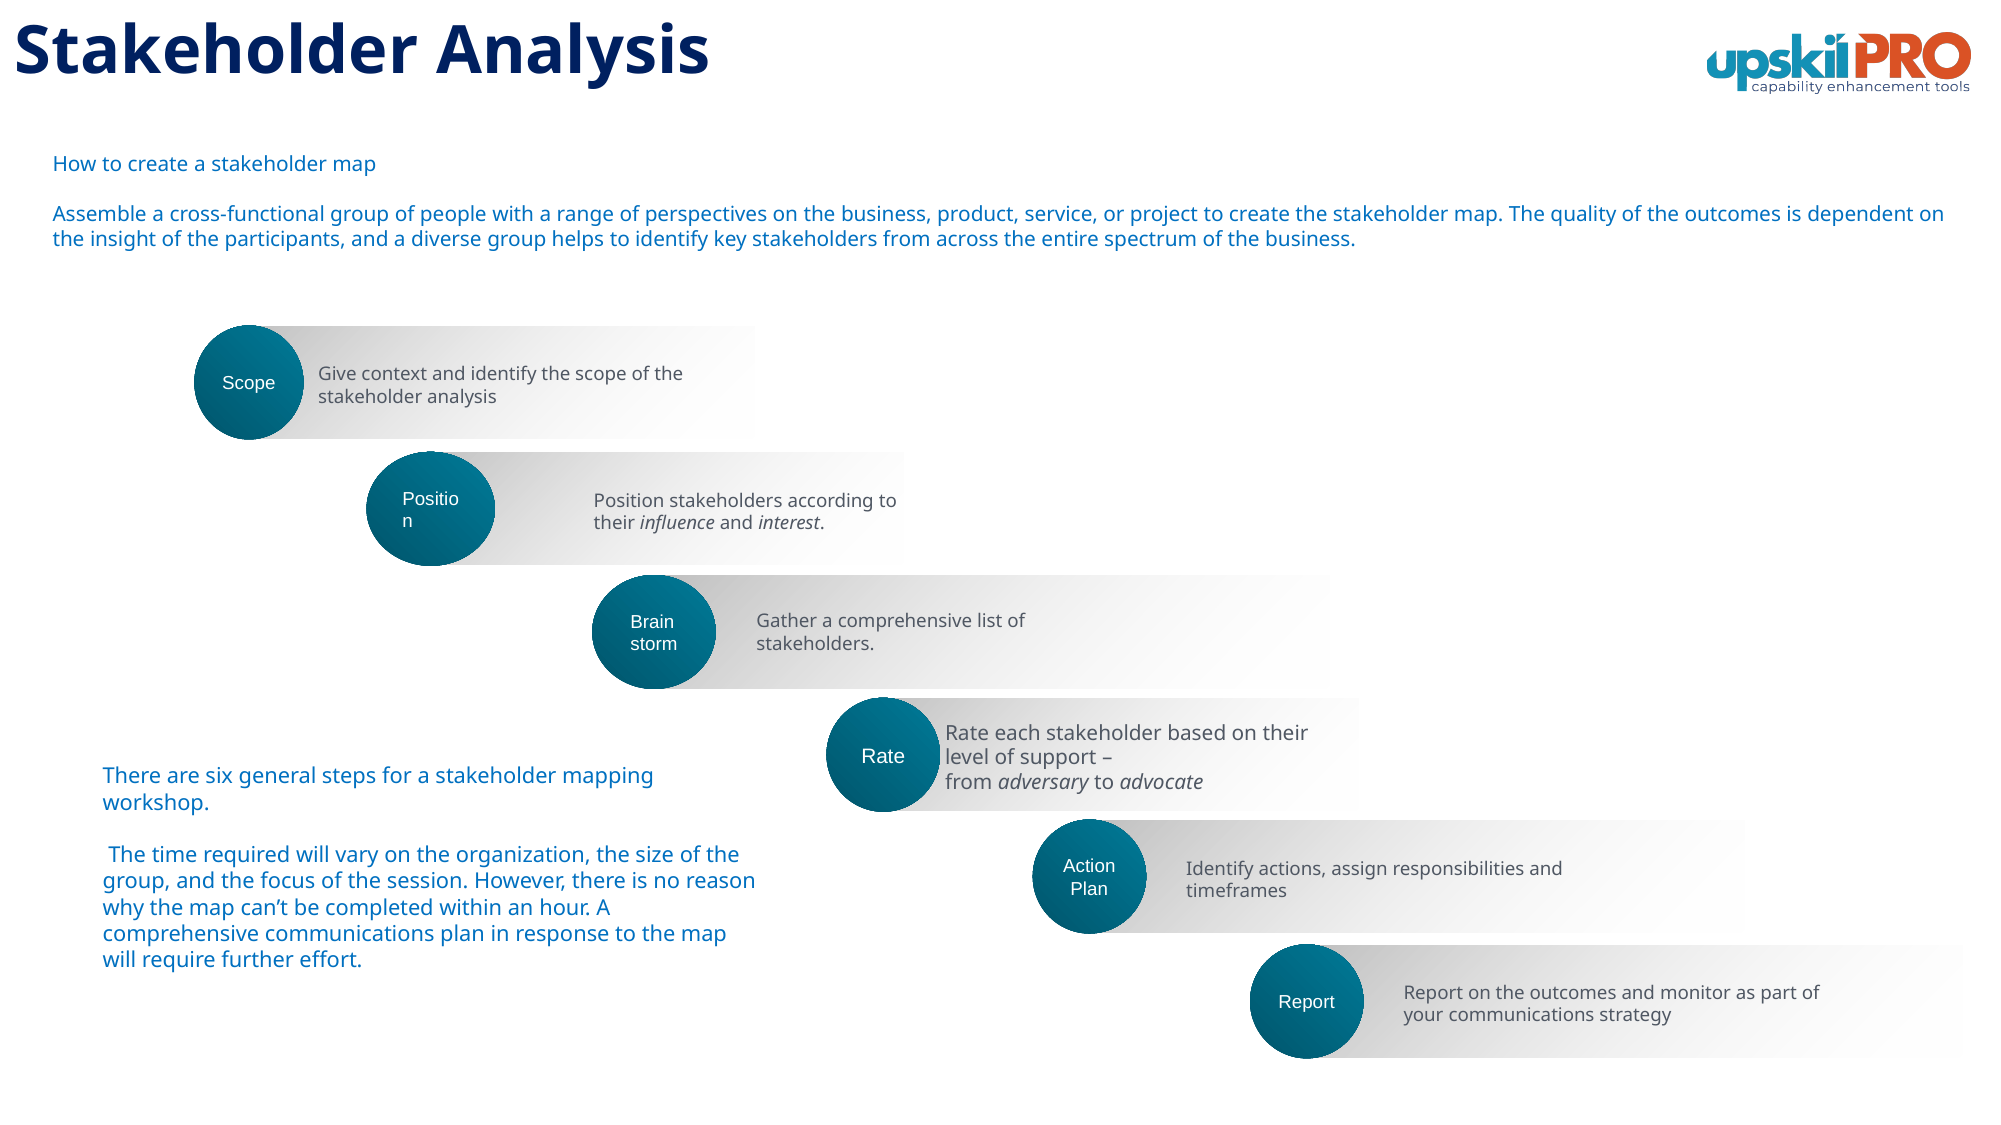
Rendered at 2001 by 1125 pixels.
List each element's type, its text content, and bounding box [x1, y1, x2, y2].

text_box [194, 325, 760, 440]
text_box There are six general steps for a stakeholder mapping workshop. The time required will vary on the organization, the size of the group, and the focus of the session. However, there is no reason why the map can’t be completed within an hour. A comprehensive communications plan in response to the map will require further effort. [87, 754, 780, 980]
text_box Stakeholder Analysis [0, 0, 1293, 95]
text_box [826, 697, 1364, 812]
text_box How to create a stakeholder map Assemble a cross-functional group of people with a range of perspectives on the business, product, service, or project to create the stakeholder map. The quality of the outcomes is dependent on the insight of the participants, and a diverse group helps to identify key stakeholders from across the entire spectrum of the business. [37, 142, 1963, 283]
picture [1707, 32, 1971, 94]
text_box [1249, 944, 1963, 1059]
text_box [1032, 819, 1745, 934]
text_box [366, 451, 1011, 566]
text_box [592, 574, 1330, 689]
